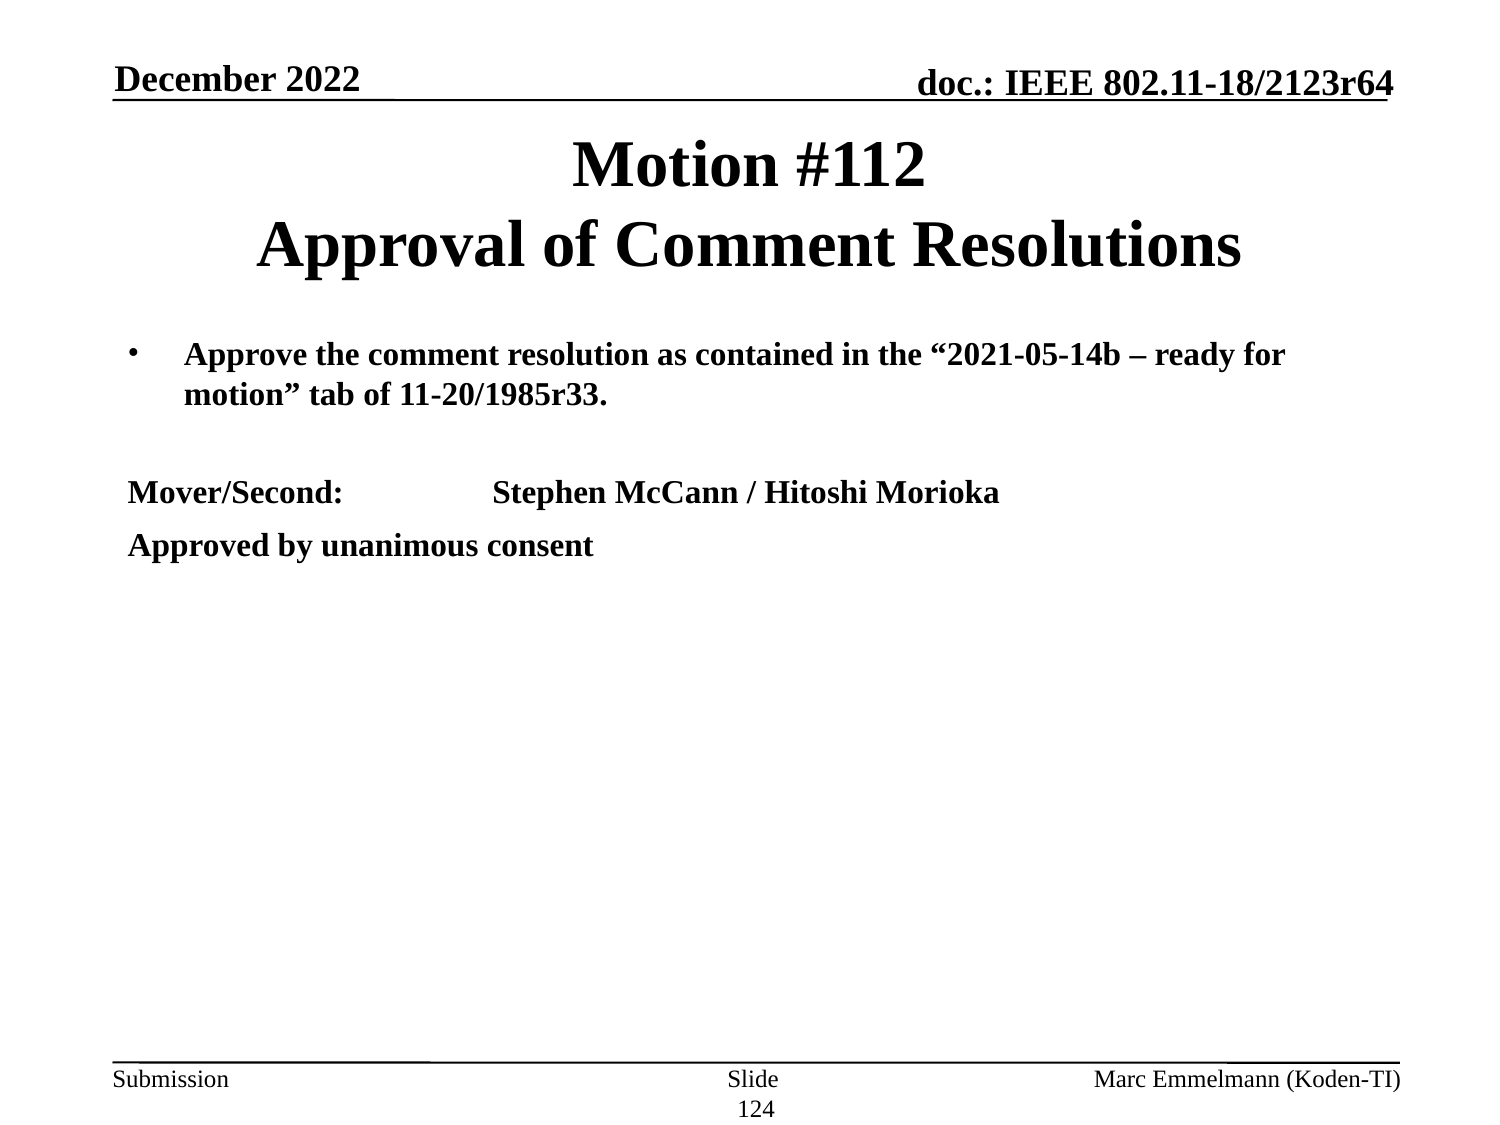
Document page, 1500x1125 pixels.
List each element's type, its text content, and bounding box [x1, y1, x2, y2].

footer Marc Emmelmann (Koden-TI) [878, 1061, 1402, 1093]
list Approve the comment resolution as contained in the “2021-05-14b – ready for motion” tab of 11-20/1985r33. Mover/Second: Stephen McCann / Hitoshi Morioka Approved by unanimous consent [112, 324, 1388, 1000]
slide_number Slide 124 [712, 1061, 800, 1123]
title Motion #112 Approval of Comment Resolutions [112, 112, 1388, 288]
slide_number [114, 54, 423, 100]
